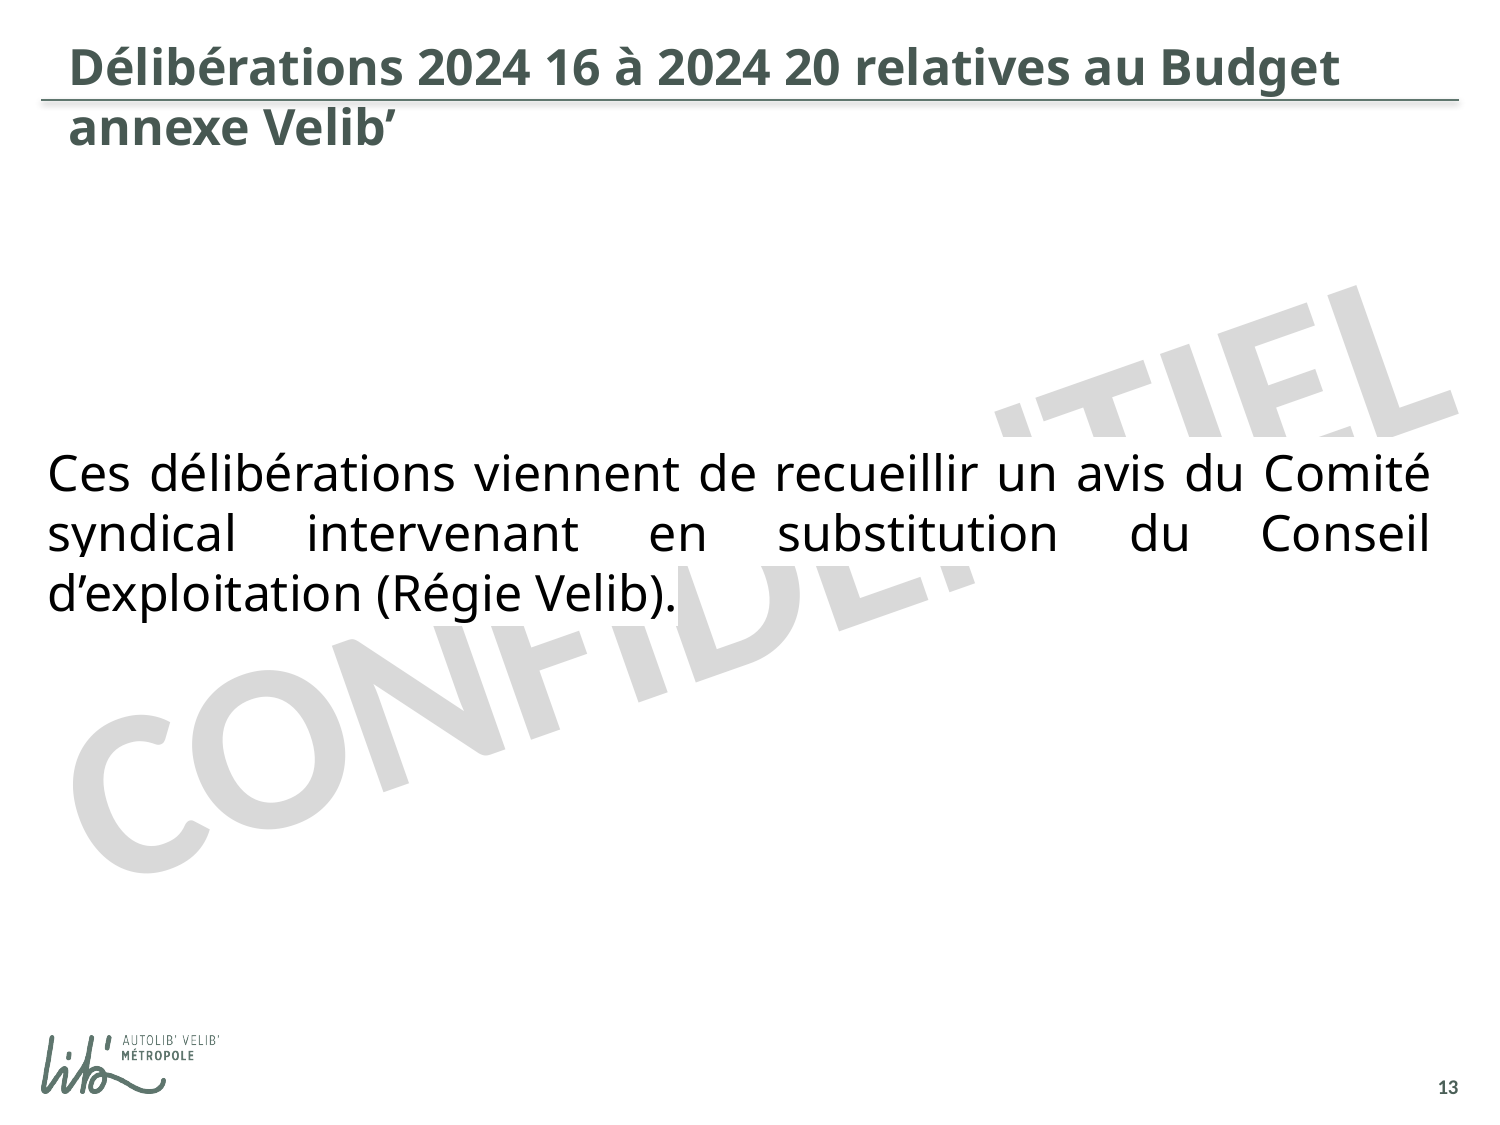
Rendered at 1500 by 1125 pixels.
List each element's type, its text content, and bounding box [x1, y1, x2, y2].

text_box Ces délibérations viennent de recueillir un avis du Comité syndical intervenant en substitution du Conseil d’exploitation (Régie Velib). [33, 433, 1447, 629]
picture [41, 1035, 219, 1094]
text_box Délibérations 2024 16 à 2024 20 relatives au Budget annexe Velib’ [53, 28, 1447, 164]
